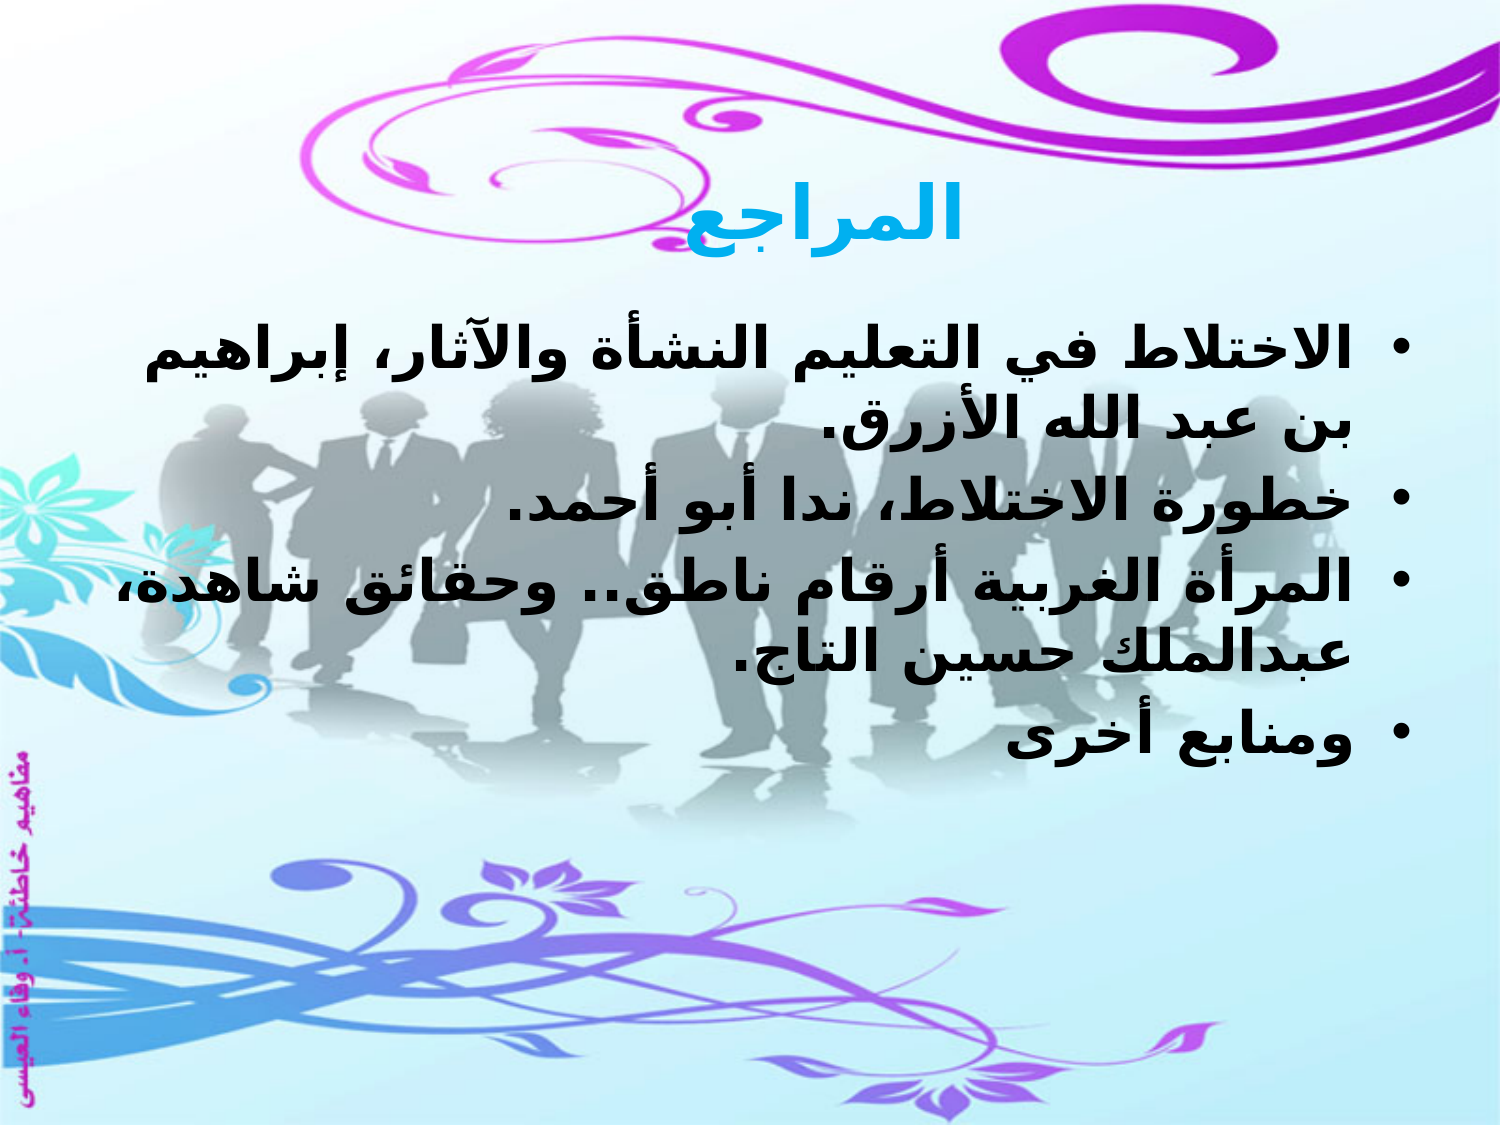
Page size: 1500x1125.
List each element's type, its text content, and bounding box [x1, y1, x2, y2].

title المراجع [149, 160, 1500, 349]
picture [0, 0, 1500, 1125]
list الاختلاط في التعليم النشأة والآثار، إبراهيم بن عبد الله الأزرق. خطورة الاختلاط، ندا أبو أحمد. المرأة الغربية أرقام ناطق.. وحقائق شاهدة، عبدالملك حسين التاج. ومنابع أخرى [76, 302, 1427, 1046]
